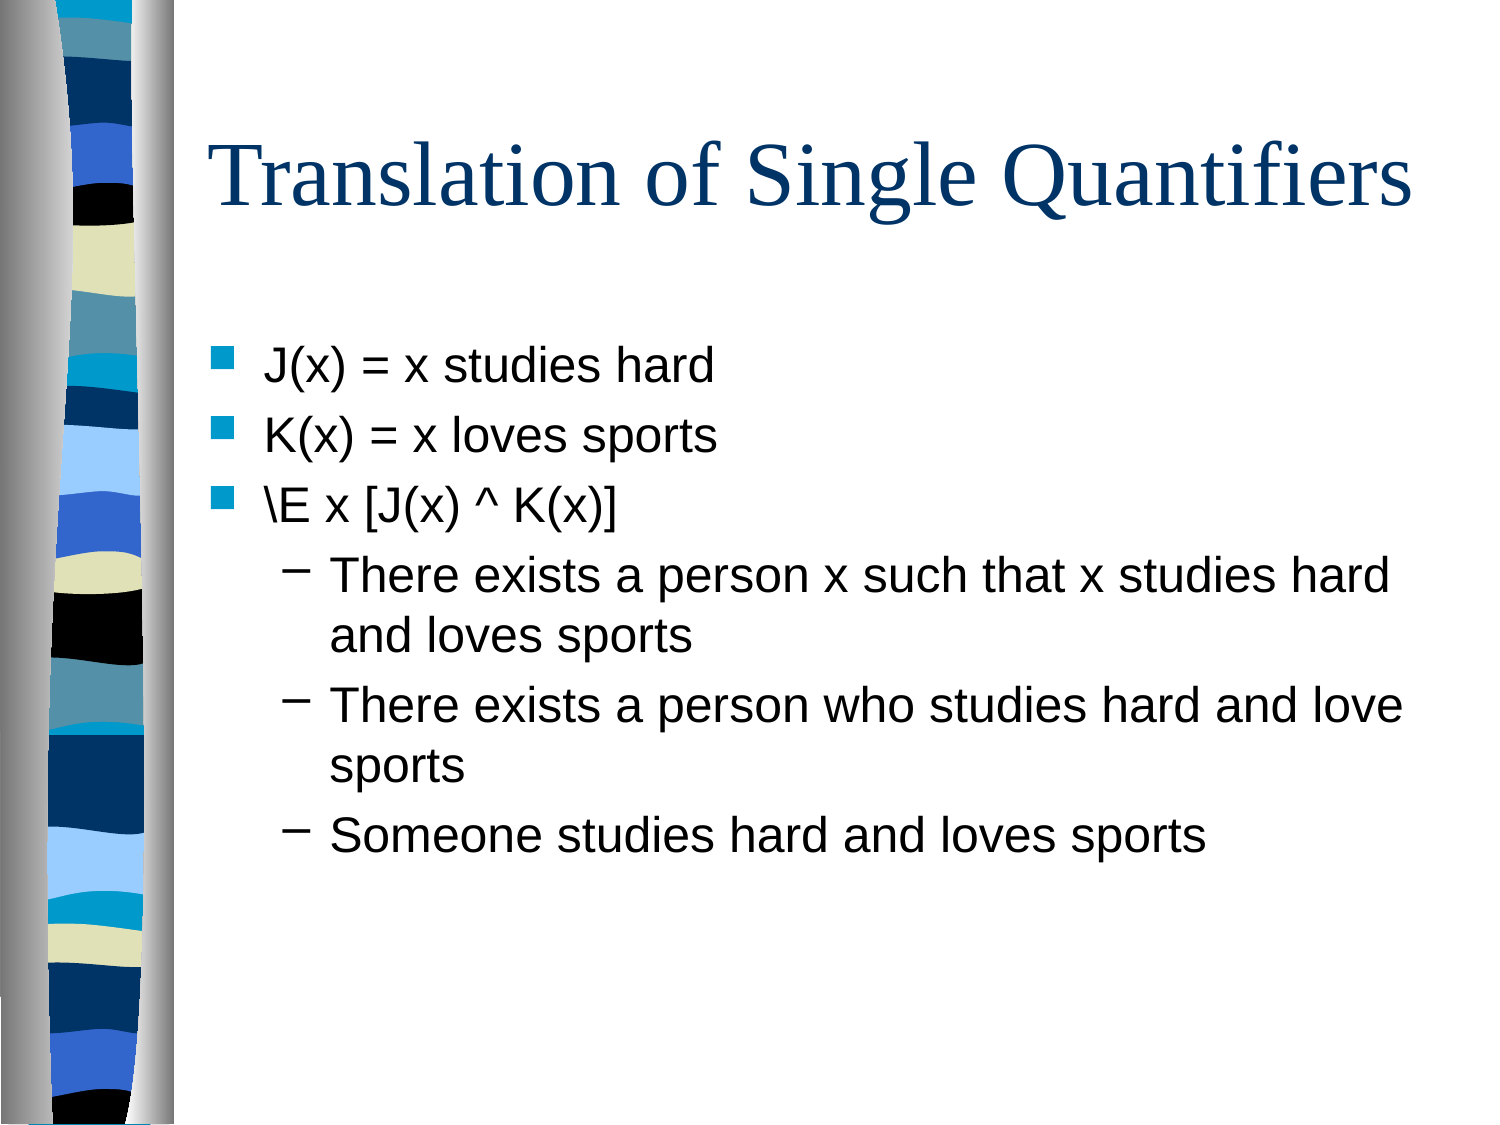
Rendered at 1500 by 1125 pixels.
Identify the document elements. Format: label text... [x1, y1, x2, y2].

list J(x) = x studies hard K(x) = x loves sports \E x [J(x) ^ K(x)] There exists a person x such that x studies hard and loves sports There exists a person who studies hard and love sports Someone studies hard and loves sports [192, 324, 1468, 1001]
title Translation of Single Quantifiers [192, 74, 1468, 263]
